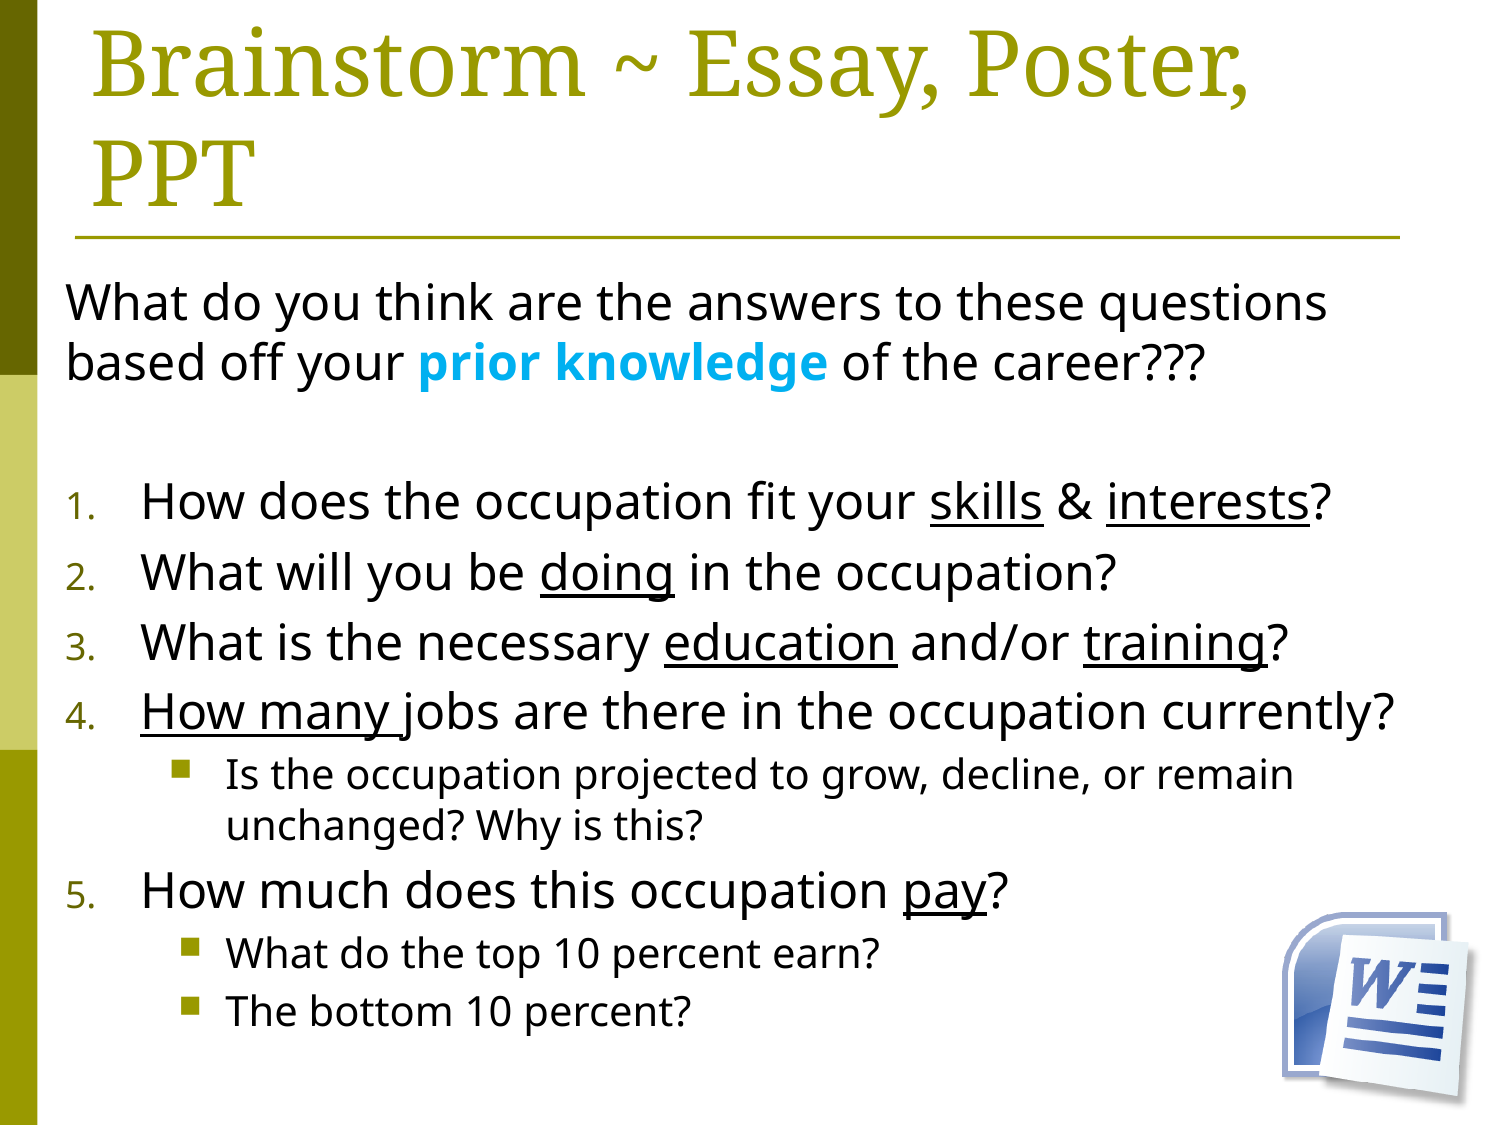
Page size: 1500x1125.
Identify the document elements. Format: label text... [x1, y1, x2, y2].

picture [1264, 887, 1488, 1111]
list What do you think are the answers to these questions based off your prior knowledge of the career??? How does the occupation fit your skills & interests? What will you be doing in the occupation? What is the necessary education and/or training? How many jobs are there in the occupation currently? Is the occupation projected to grow, decline, or remain unchanged? Why is this? How much does this occupation pay? What do the top 10 percent earn? The bottom 10 percent? [49, 262, 1488, 1063]
title Brainstorm ~ Essay, Poster, PPT [74, 45, 1426, 233]
